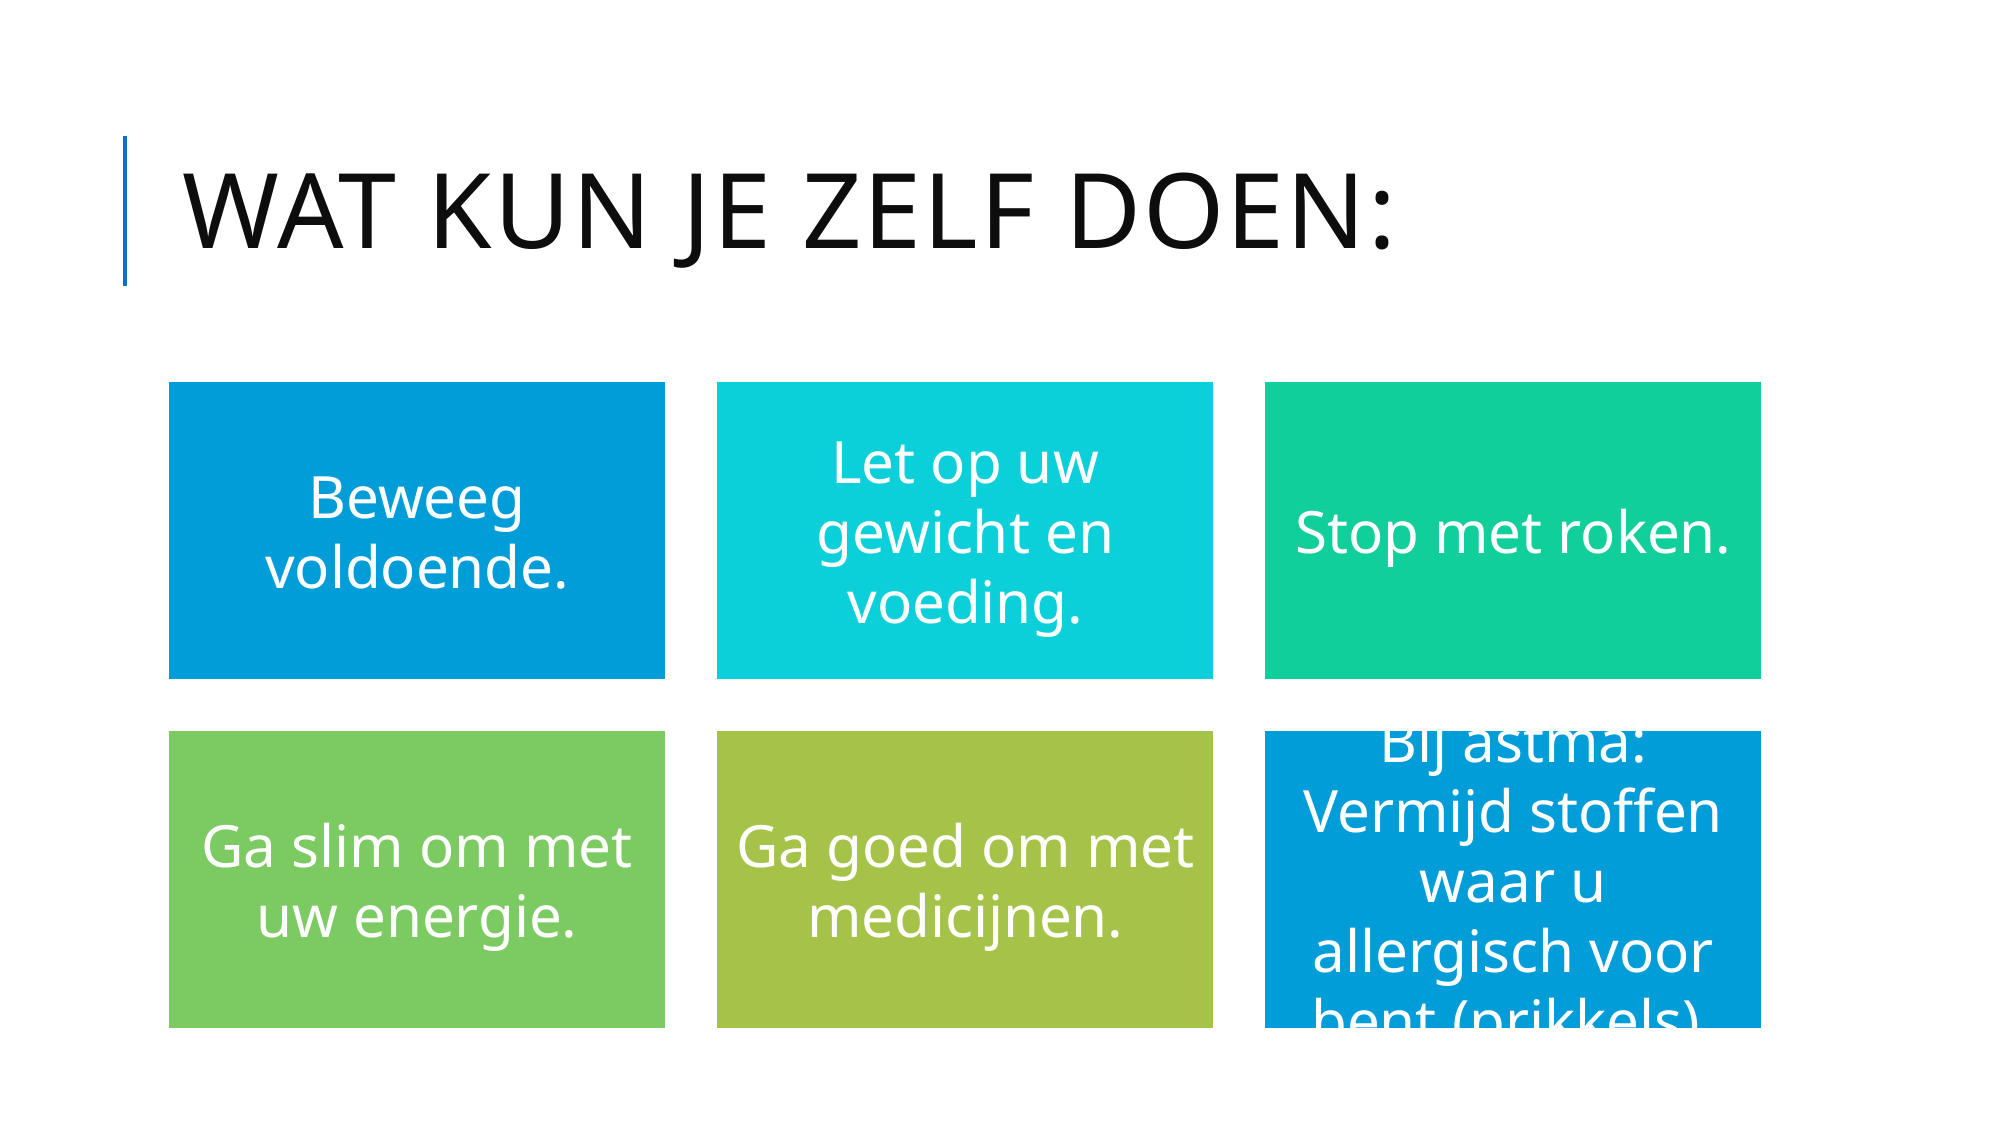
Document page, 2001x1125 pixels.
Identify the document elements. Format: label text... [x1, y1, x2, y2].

title Wat kun je zelf doen: [168, 96, 1763, 342]
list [167, 374, 1763, 1036]
